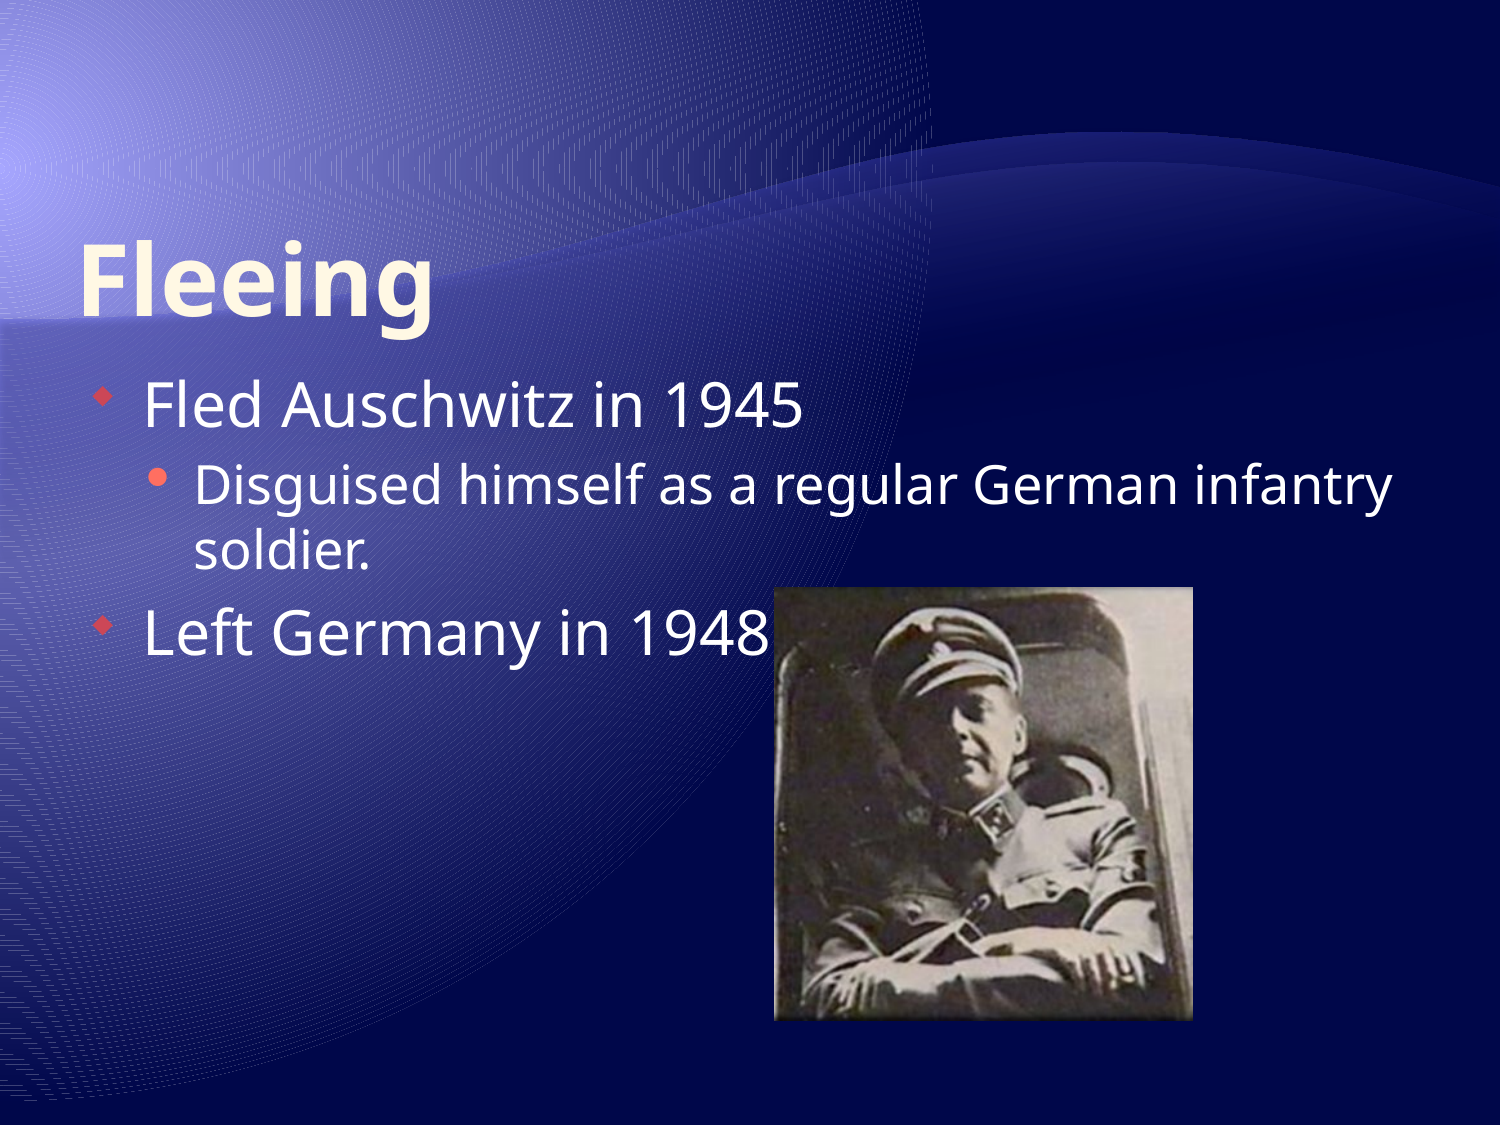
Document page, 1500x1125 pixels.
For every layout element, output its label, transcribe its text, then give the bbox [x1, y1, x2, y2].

picture [774, 587, 1193, 1021]
title Fleeing [75, 87, 1425, 338]
list Fled Auschwitz in 1945 Disguised himself as a regular German infantry soldier. Left Germany in 1948 [75, 357, 1425, 1033]
